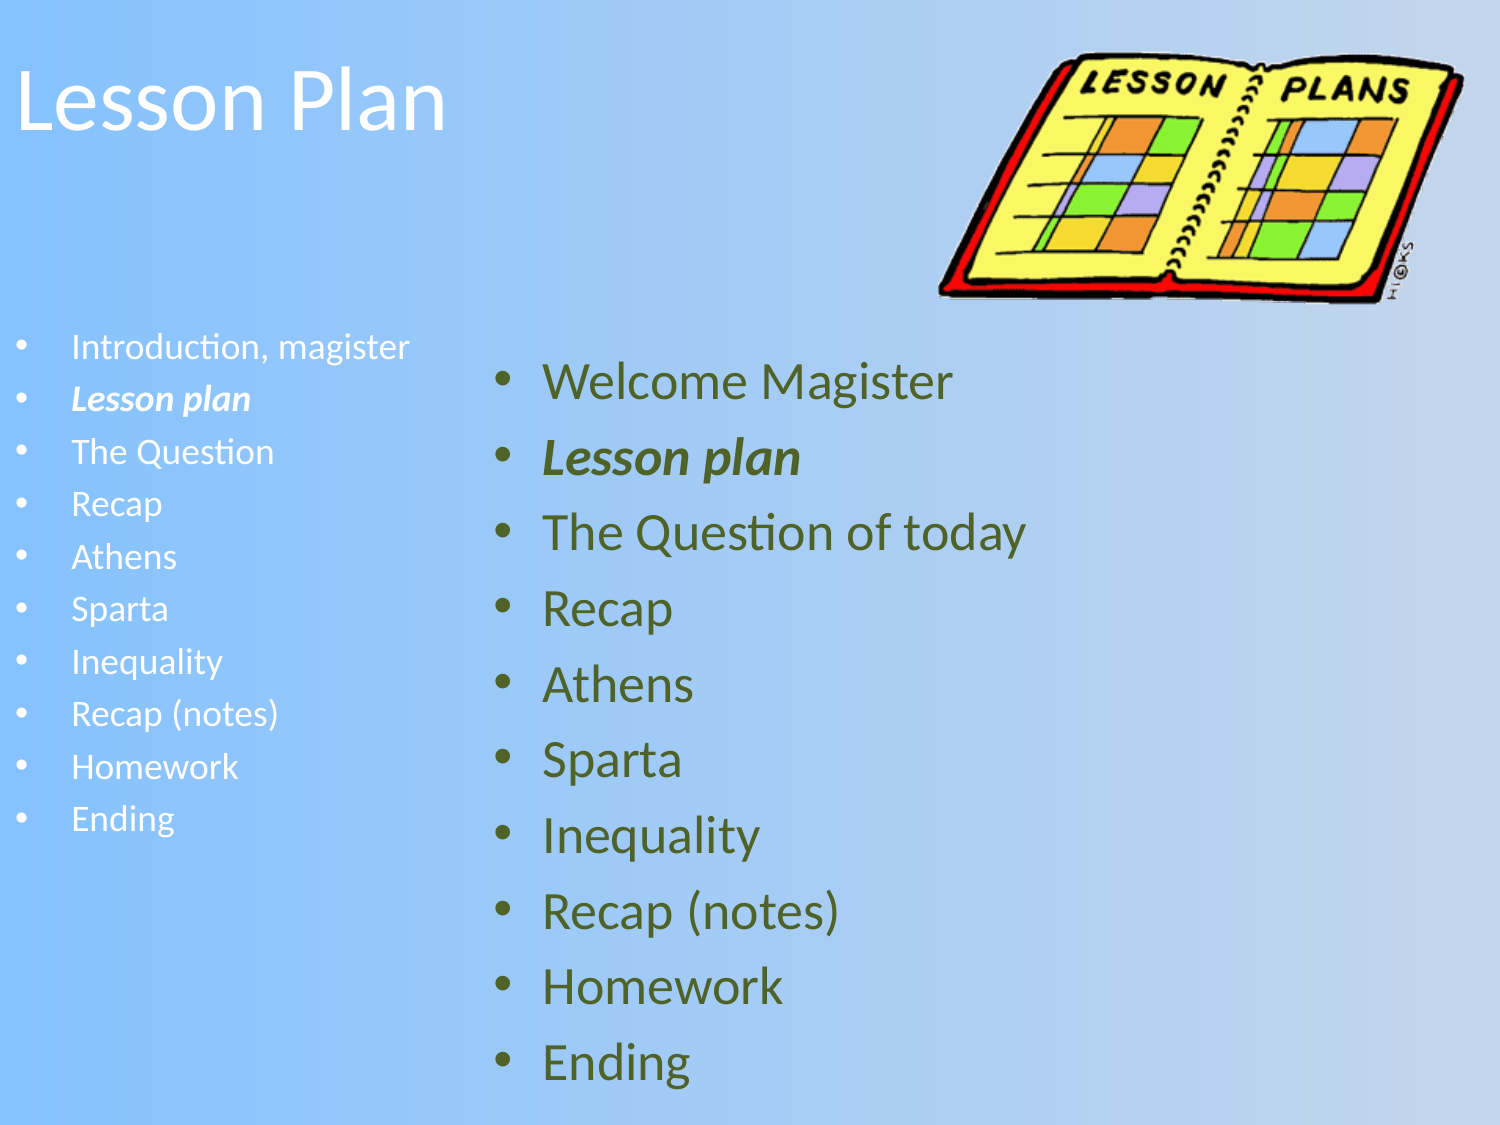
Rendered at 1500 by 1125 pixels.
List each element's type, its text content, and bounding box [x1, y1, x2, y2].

text_box Introduction, magister Lesson plan The Question Recap Athens Sparta Inequality Recap (notes) Homework Ending [0, 314, 473, 1057]
text_box Welcome Magister Lesson plan The Question of today Recap Athens Sparta Inequality Recap (notes) Homework Ending [478, 338, 1500, 1106]
title Lesson Plan [0, 0, 1350, 188]
picture [938, 30, 1468, 318]
